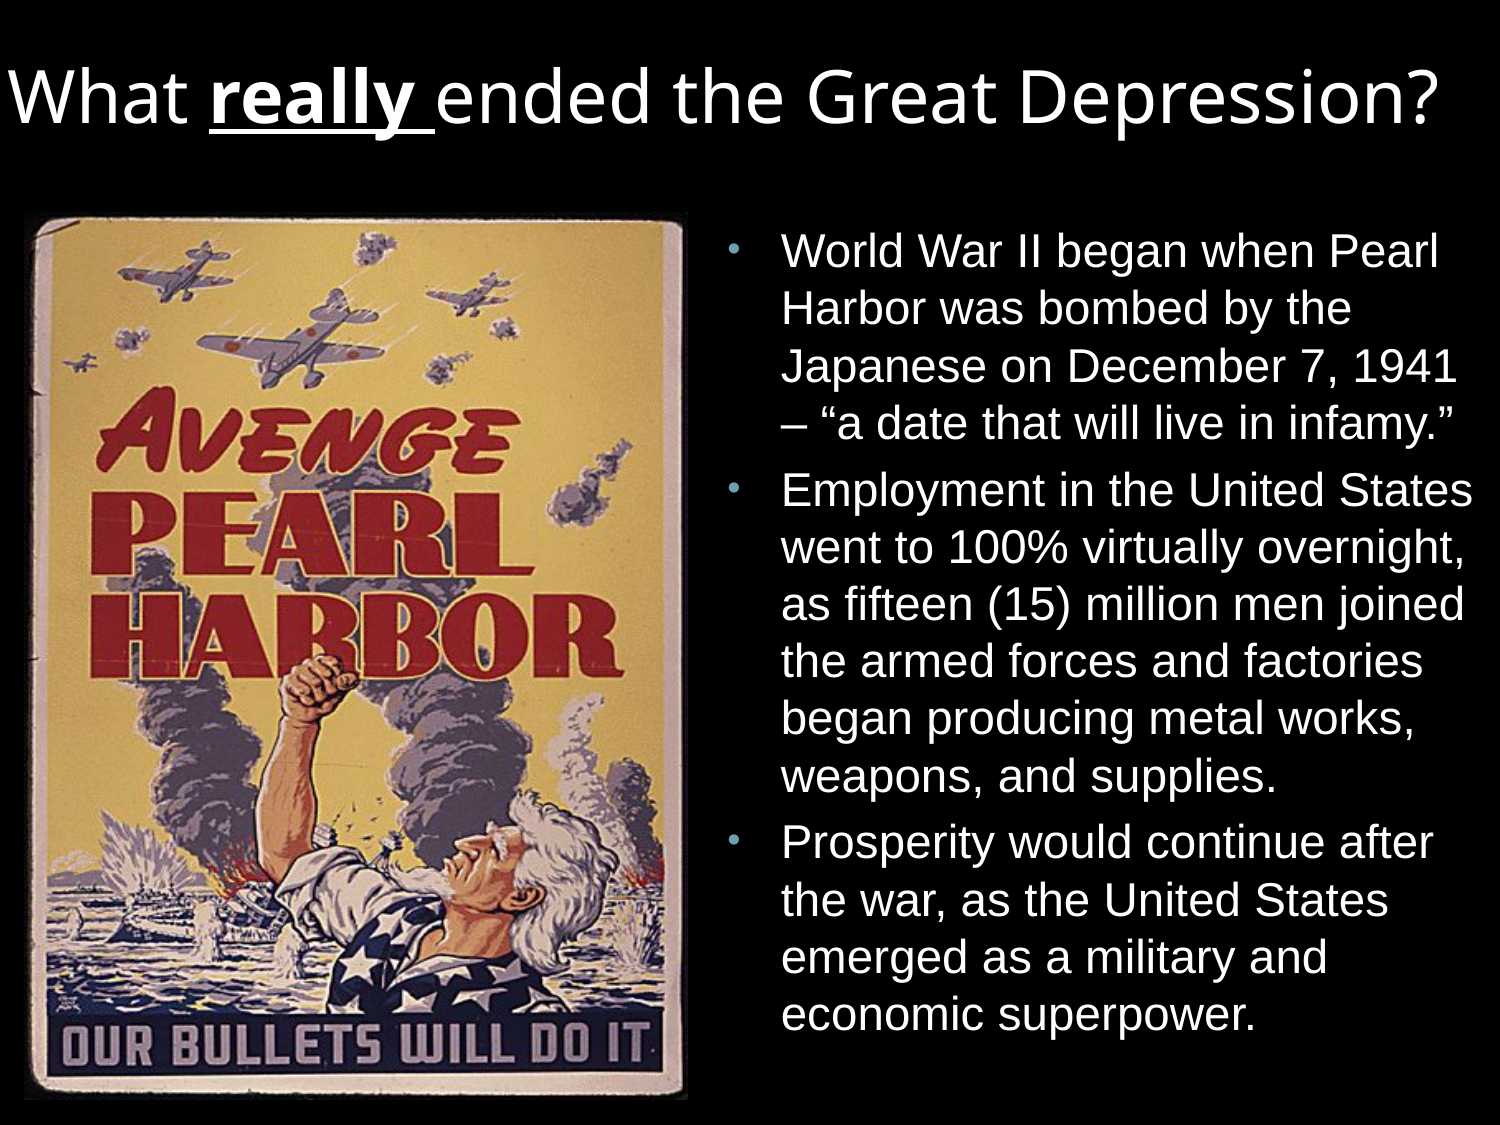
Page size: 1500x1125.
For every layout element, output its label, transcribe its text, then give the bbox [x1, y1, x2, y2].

list World War II began when Pearl Harbor was bombed by the Japanese on December 7, 1941 – “a date that will live in infamy.” Employment in the United States went to 100% virtually overnight, as fifteen (15) million men joined the armed forces and factories began producing metal works, weapons, and supplies. Prosperity would continue after the war, as the United States emerged as a military and economic superpower. [712, 212, 1500, 1100]
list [24, 212, 688, 1101]
title What really ended the Great Depression? [0, 0, 1500, 188]
